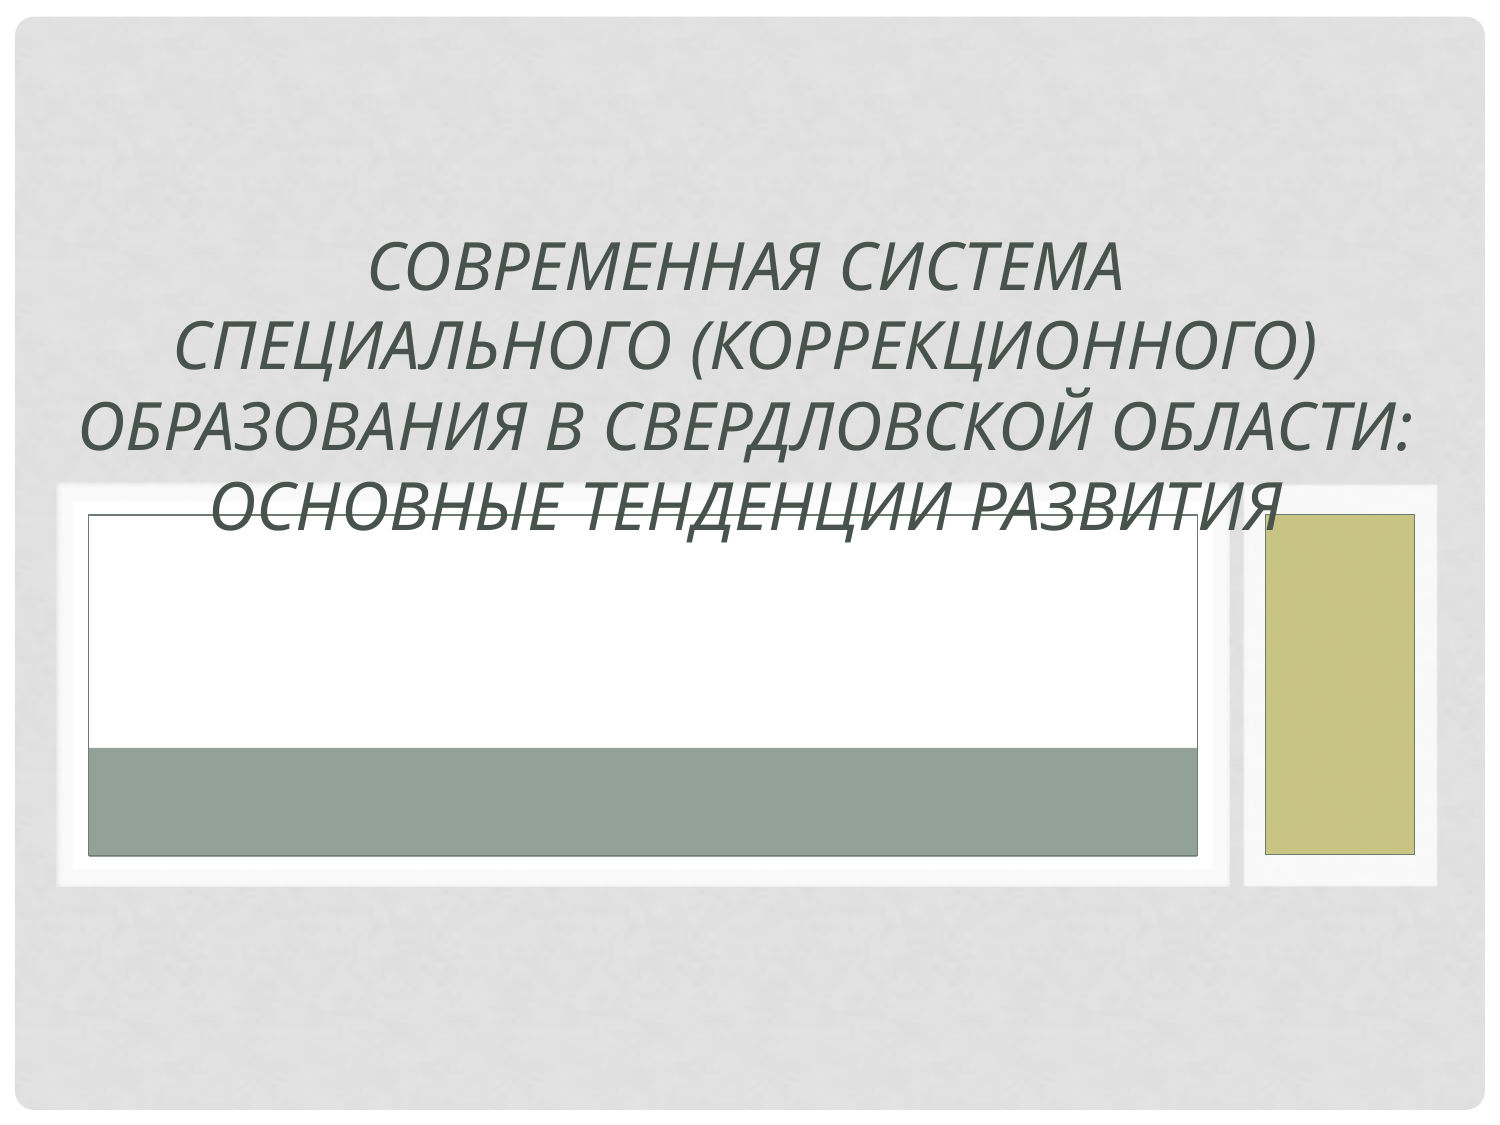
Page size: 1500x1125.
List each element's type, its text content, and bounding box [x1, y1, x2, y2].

title Современная система специального (коррекционного) образования в Свердловской области: основные тенденции развития [29, 78, 1463, 551]
